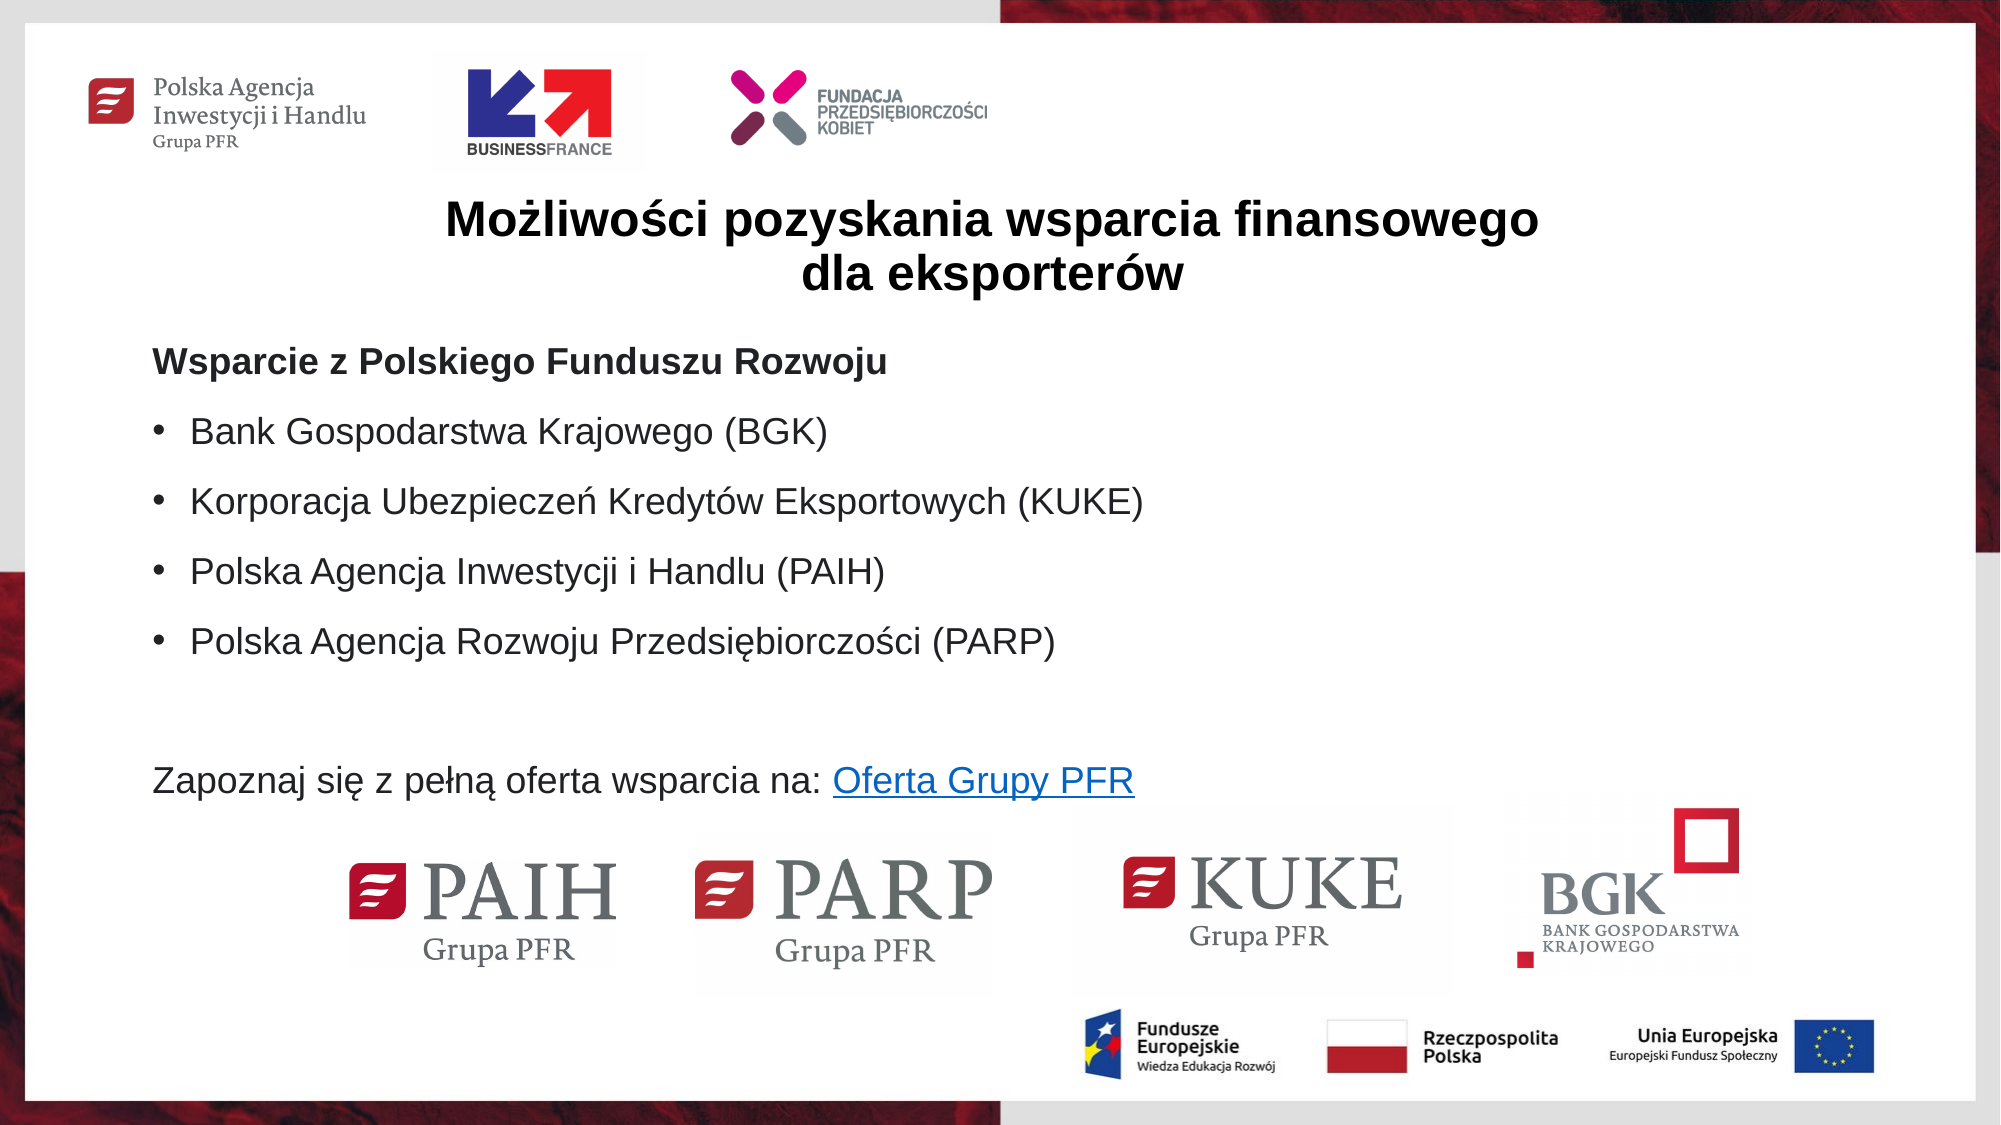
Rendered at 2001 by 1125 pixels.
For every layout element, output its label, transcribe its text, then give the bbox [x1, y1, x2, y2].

title Możliwości pozyskania wsparcia finansowego dla eksporterów [137, 111, 1863, 329]
list Wsparcie z Polskiego Funduszu Rozwoju Bank Gospodarstwa Krajowego (BGK) Korporacja Ubezpieczeń Kredytów Eksportowych (KUKE) Polska Agencja Inwestycji i Handlu (PAIH) Polska Agencja Rozwoju Przedsiębiorczości (PARP) Zapoznaj się z pełną oferta wsparcia na: Oferta Grupy PFR [137, 329, 1863, 1043]
picture [0, 0, 2001, 1125]
